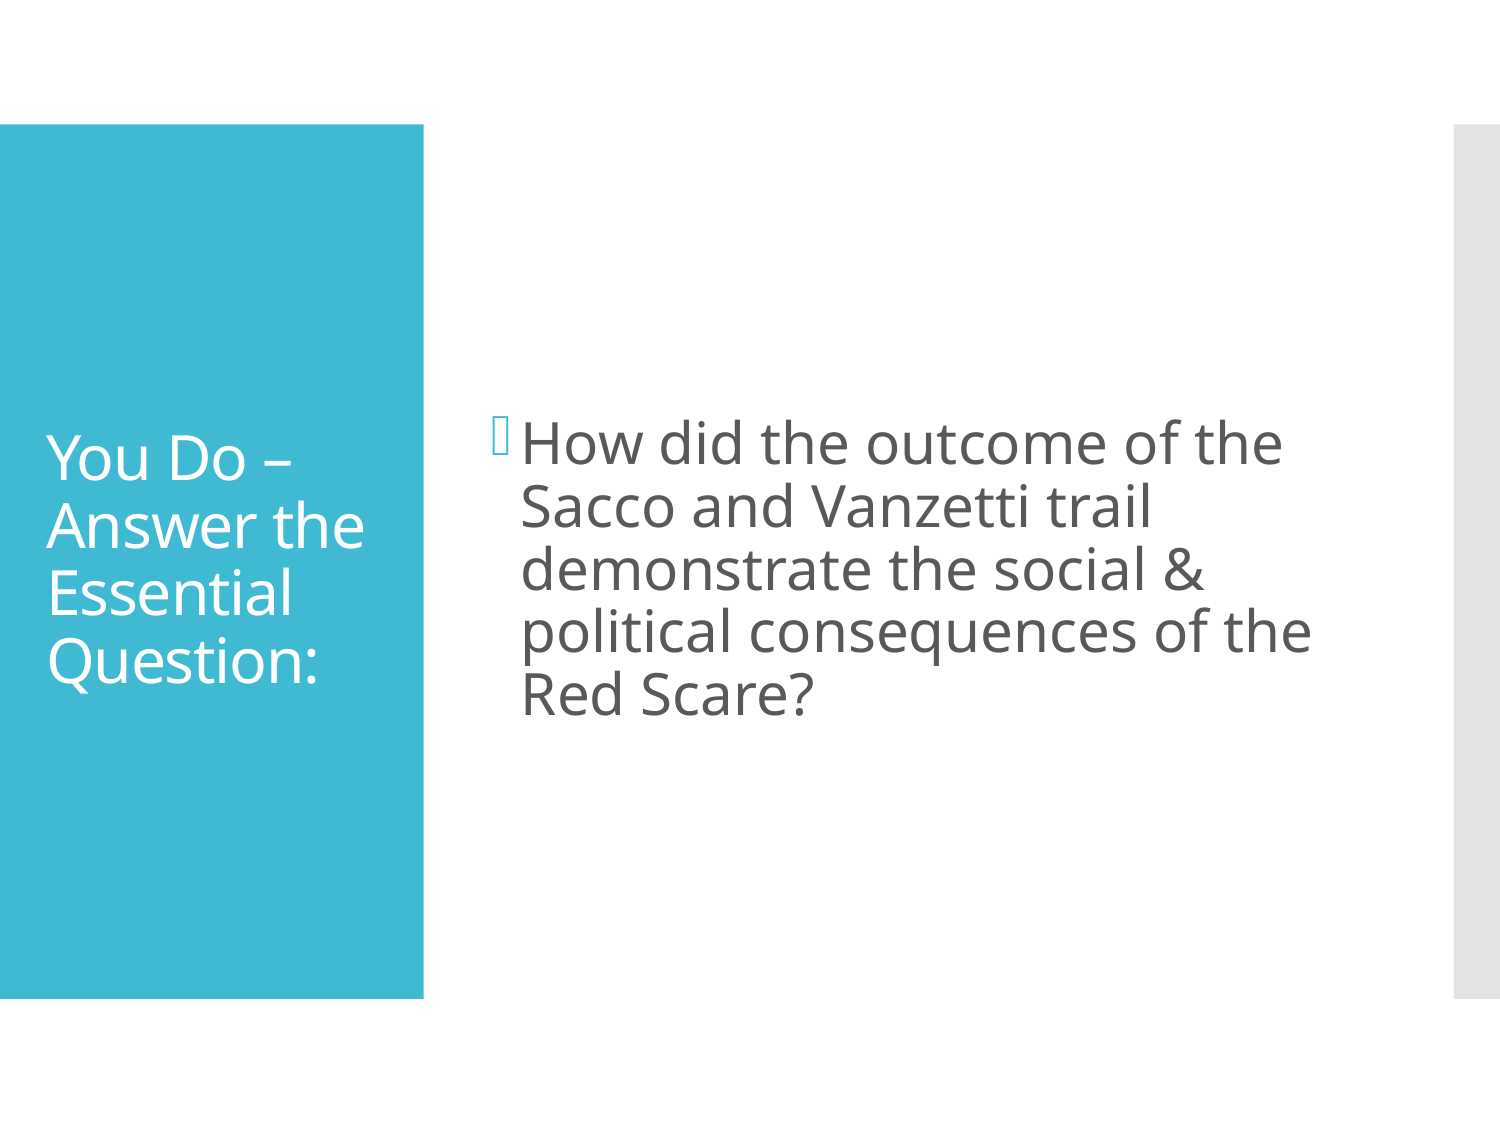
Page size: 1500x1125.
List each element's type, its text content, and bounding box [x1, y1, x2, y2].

title You Do – Answer the Essential Question: [31, 184, 394, 940]
list How did the outcome of the Sacco and Vanzetti trail demonstrate the social & political consequences of the Red Scare? [475, 142, 1400, 1000]
